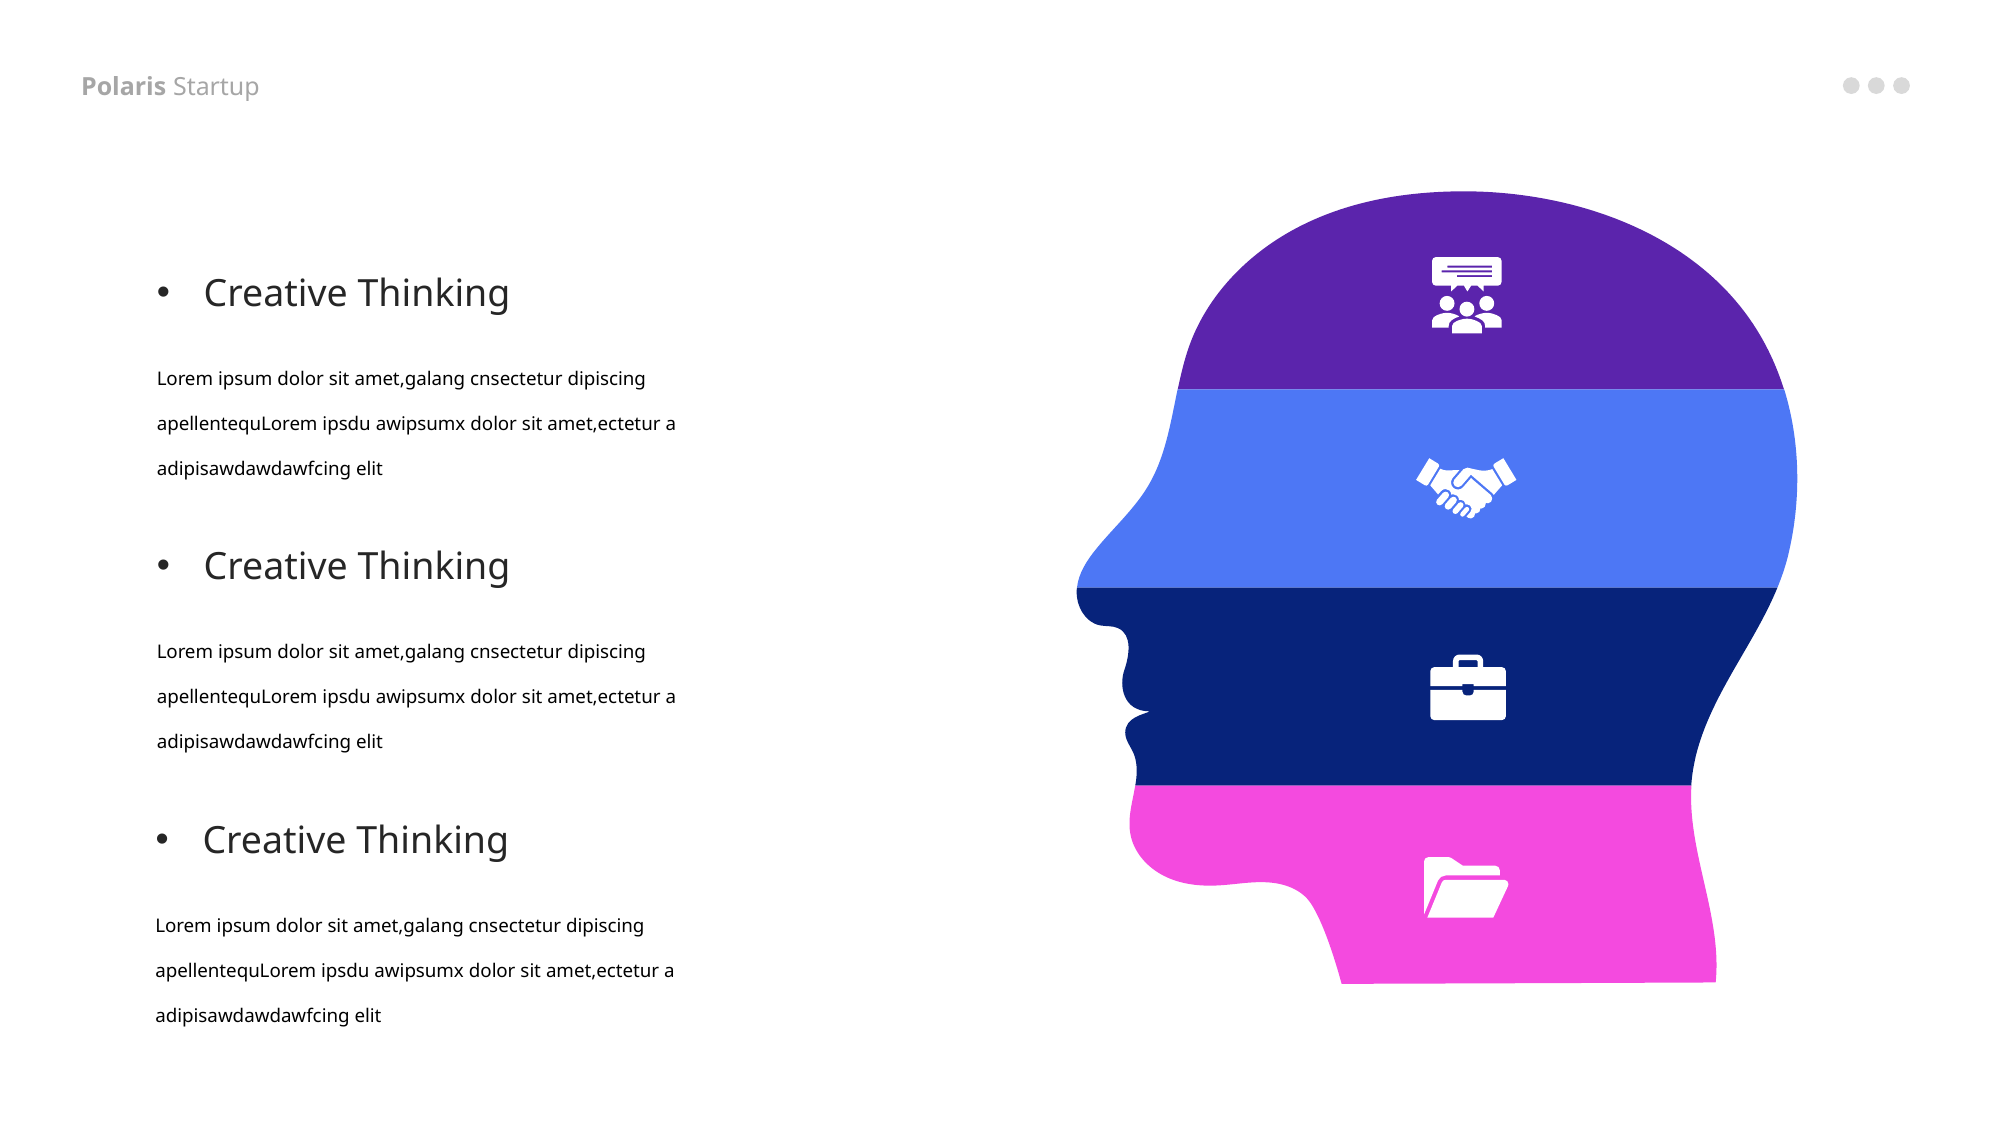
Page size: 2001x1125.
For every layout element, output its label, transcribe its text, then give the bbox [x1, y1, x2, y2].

text_box Polaris Startup [66, 62, 328, 108]
text_box Lorem ipsum dolor sit amet,galang cnsectetur dipiscing apellentequLorem ipsdu awipsumx dolor sit amet,ectetur a adipisawdawdawfcing elit [142, 610, 821, 760]
text_box Creative Thinking [142, 534, 585, 595]
text_box Creative Thinking [140, 808, 583, 869]
text_box Lorem ipsum dolor sit amet,galang cnsectetur dipiscing apellentequLorem ipsdu awipsumx dolor sit amet,ectetur a adipisawdawdawfcing elit [142, 336, 821, 487]
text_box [1075, 191, 1802, 984]
text_box Creative Thinking [142, 261, 585, 322]
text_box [1842, 77, 1910, 94]
text_box Lorem ipsum dolor sit amet,galang cnsectetur dipiscing apellentequLorem ipsdu awipsumx dolor sit amet,ectetur a adipisawdawdawfcing elit [140, 884, 820, 1034]
